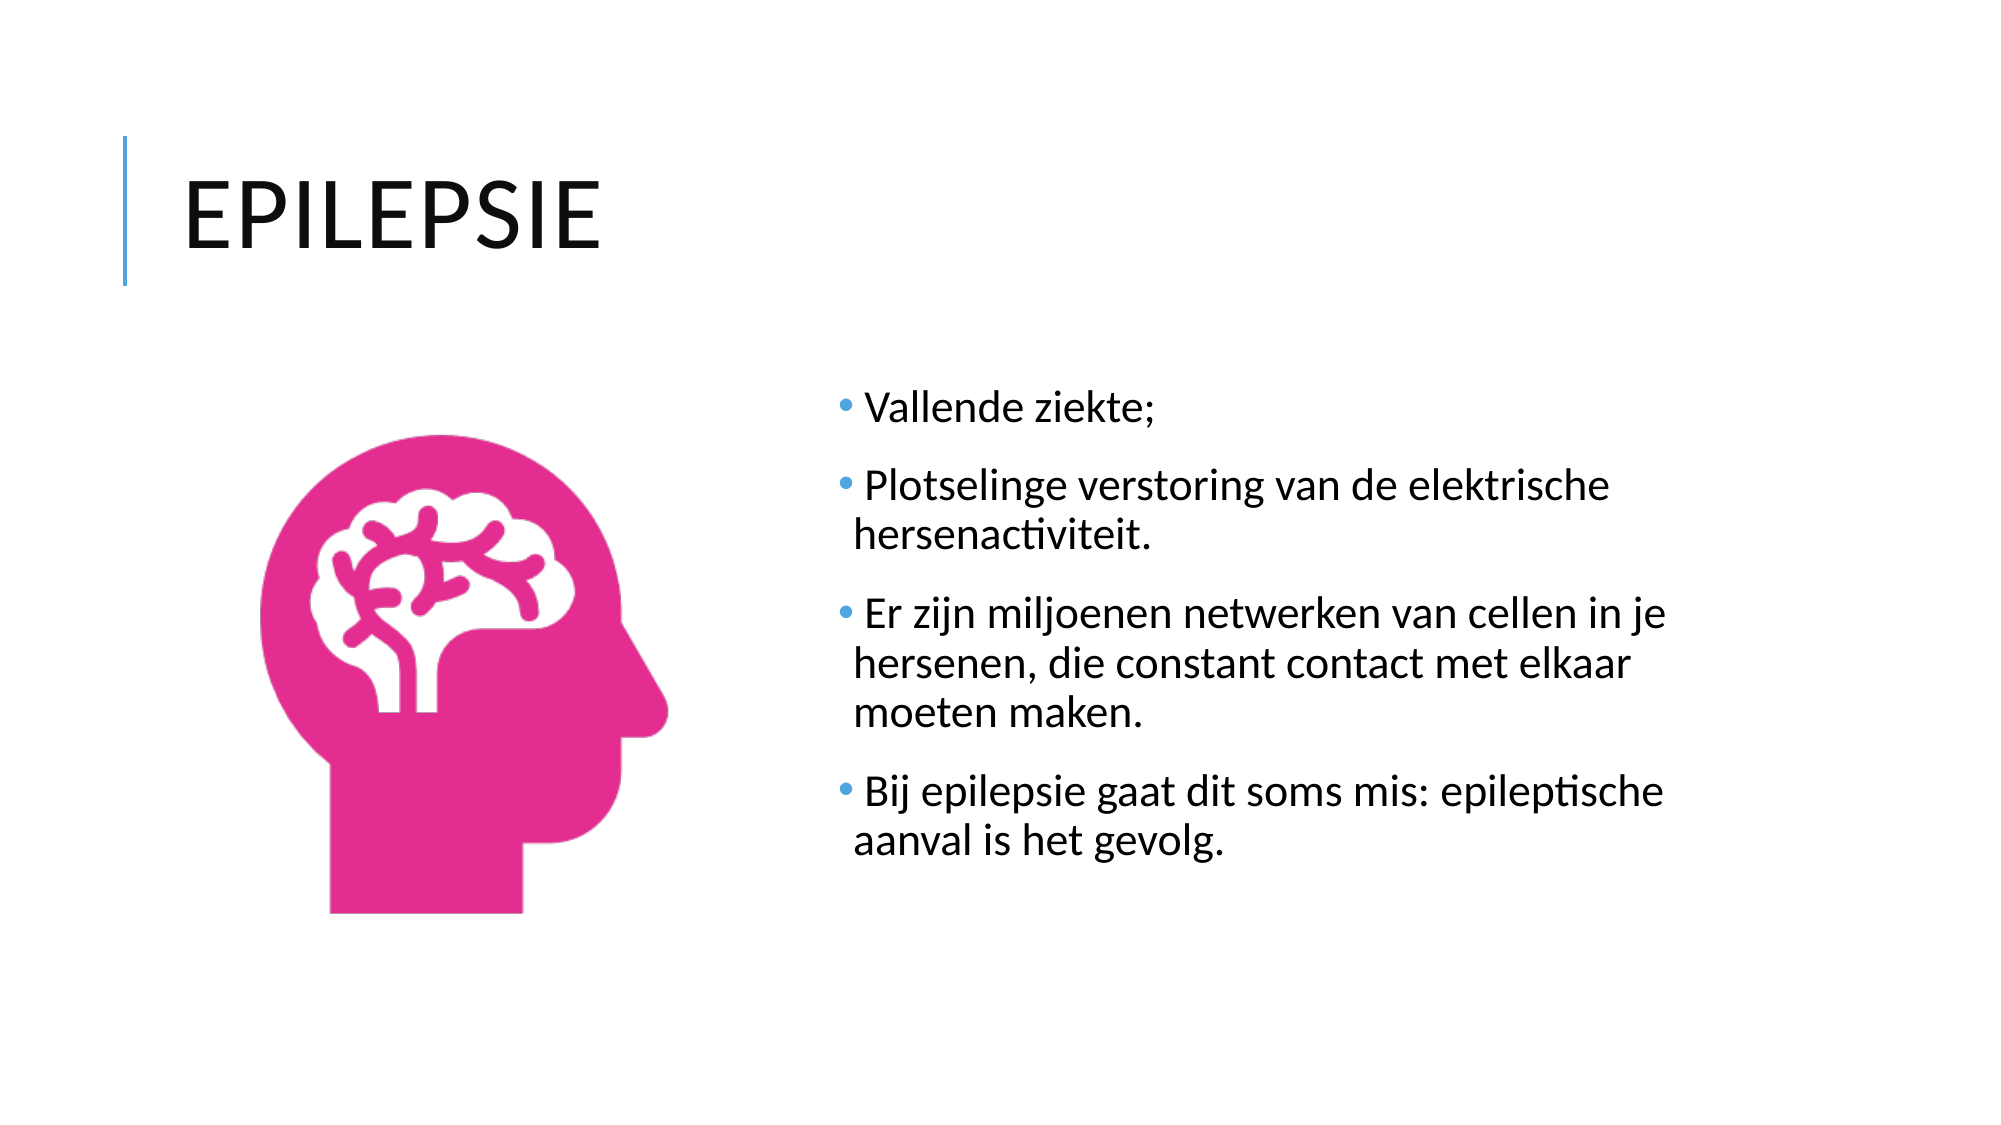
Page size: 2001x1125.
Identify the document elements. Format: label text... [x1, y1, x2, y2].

title epilepsie [168, 96, 1763, 342]
list Vallende ziekte; Plotselinge verstoring van de elektrische hersenactiviteit. Er zijn miljoenen netwerken van cellen in je hersenen, die constant contact met elkaar moeten maken. Bij epilepsie gaat dit soms mis: epileptische aanval is het gevolg. [830, 375, 1763, 1035]
picture [181, 391, 748, 958]
